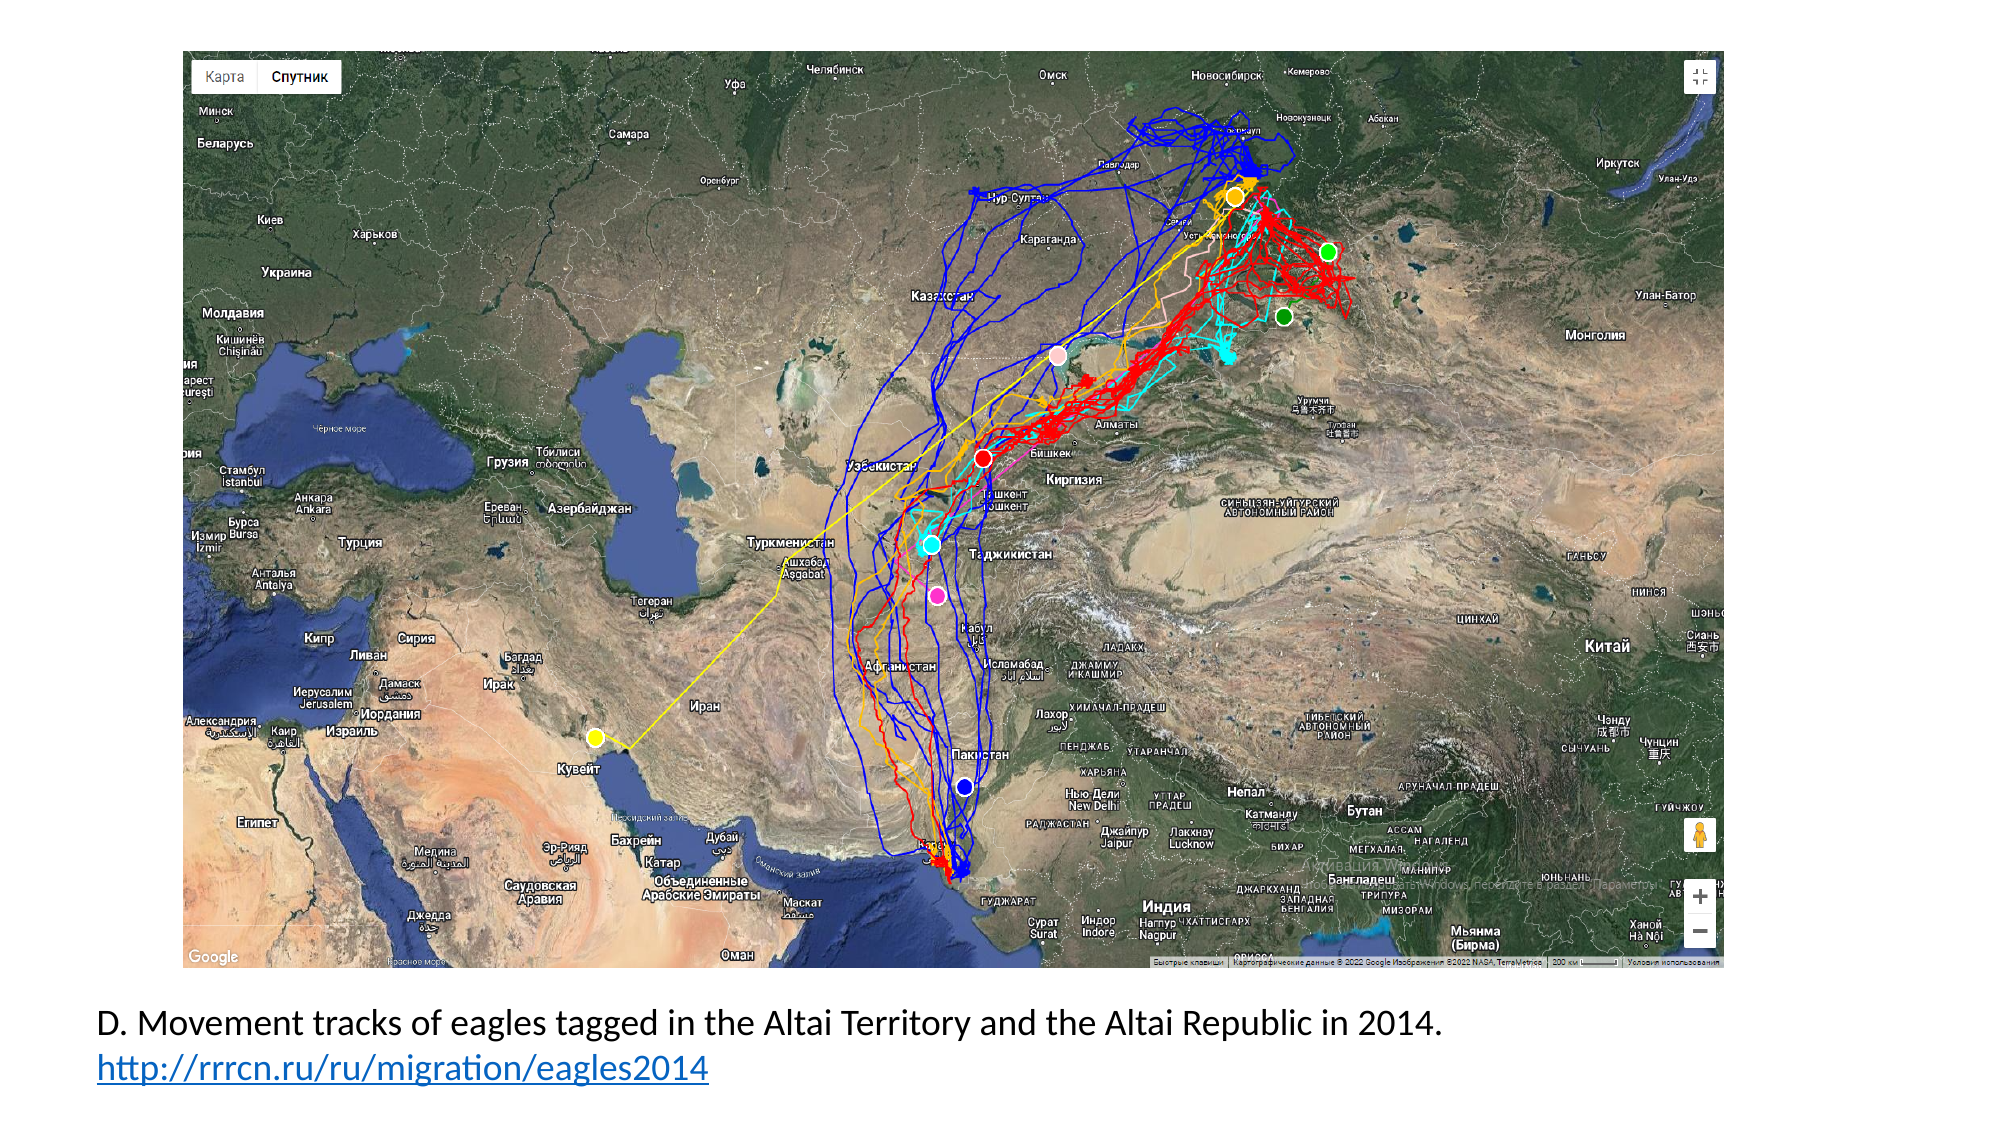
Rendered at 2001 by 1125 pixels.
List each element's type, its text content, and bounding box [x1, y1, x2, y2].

text_box D. Movement tracks of eagles tagged in the Altai Territory and the Altai Republic in 2014. http://rrrcn.ru/ru/migration/eagles2014 [81, 990, 1567, 1096]
picture [183, 51, 1724, 968]
